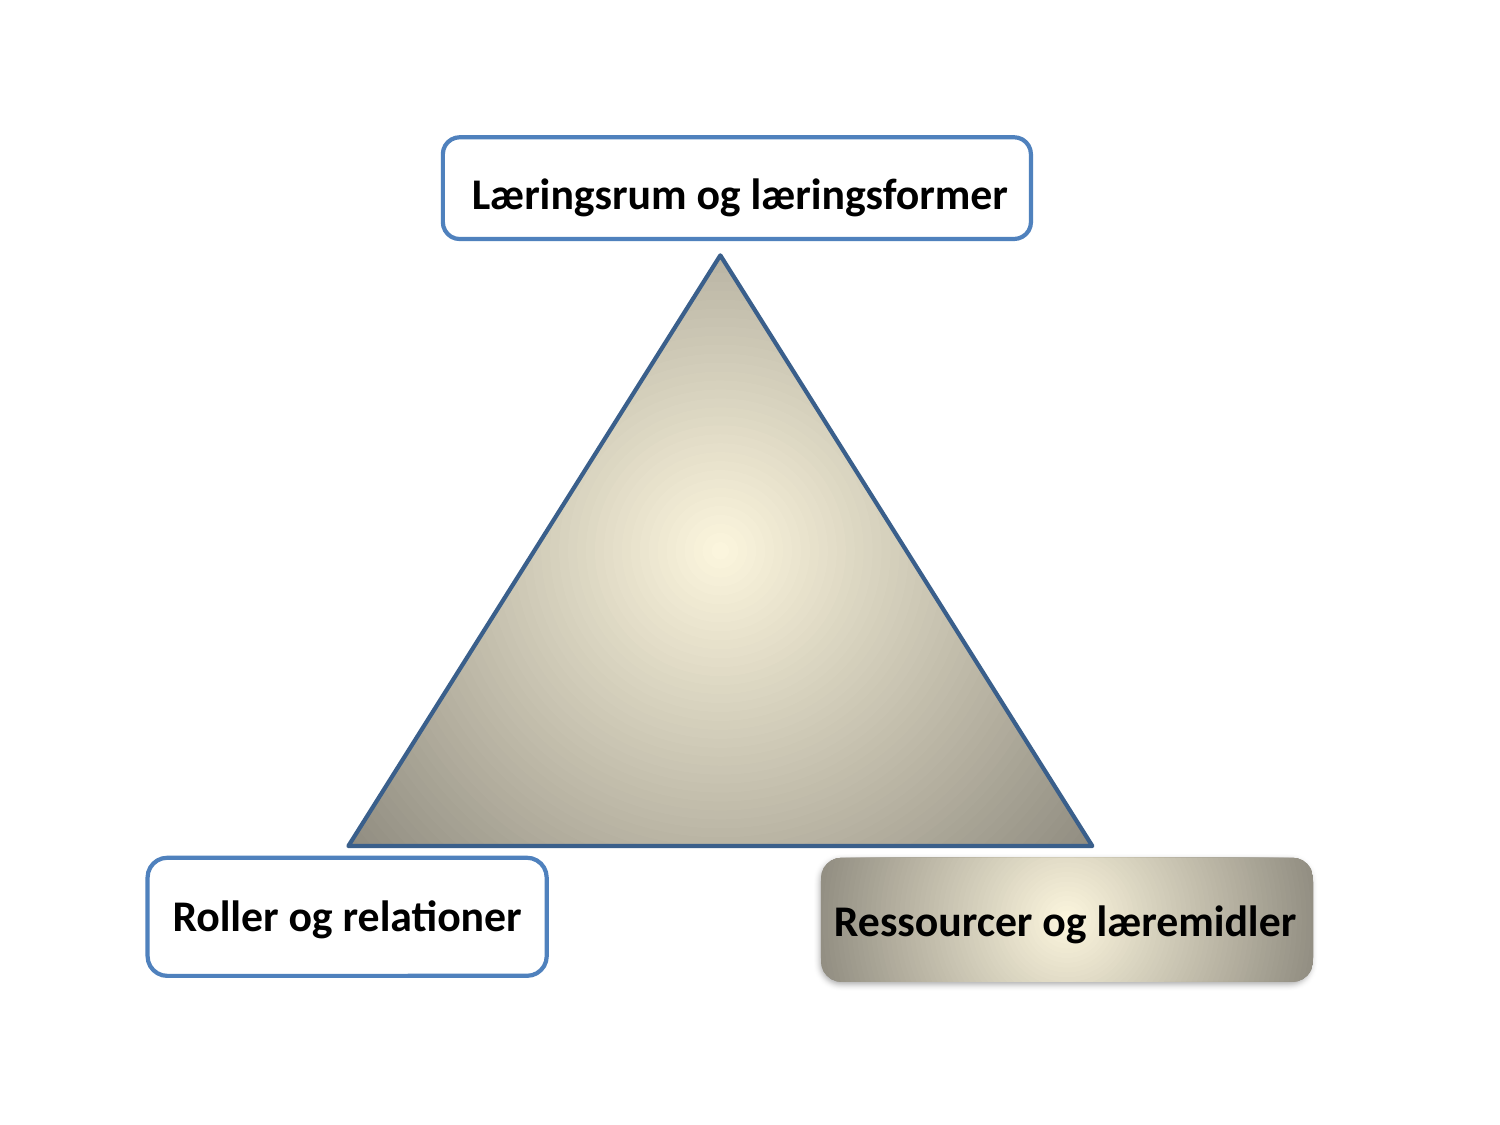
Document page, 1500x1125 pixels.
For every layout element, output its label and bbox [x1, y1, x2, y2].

text_box [442, 136, 1034, 254]
text_box [147, 857, 574, 977]
text_box [346, 262, 1095, 849]
text_box [820, 857, 1366, 988]
